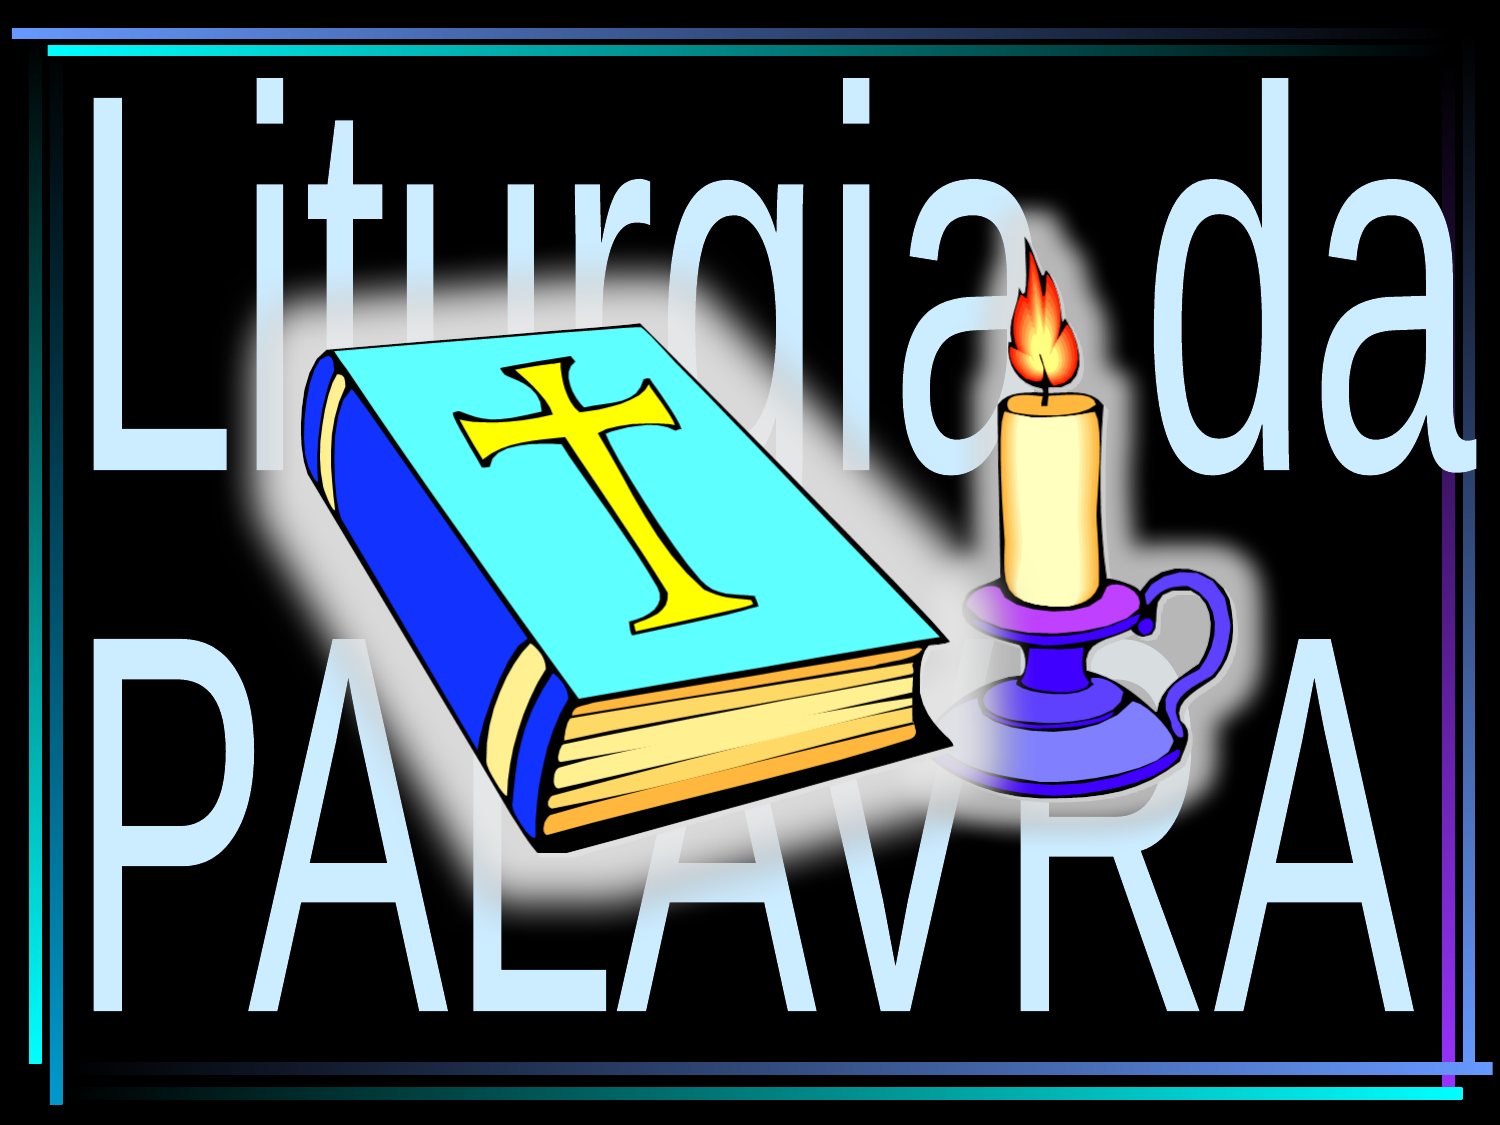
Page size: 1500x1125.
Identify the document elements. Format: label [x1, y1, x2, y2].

picture [300, 231, 1241, 853]
